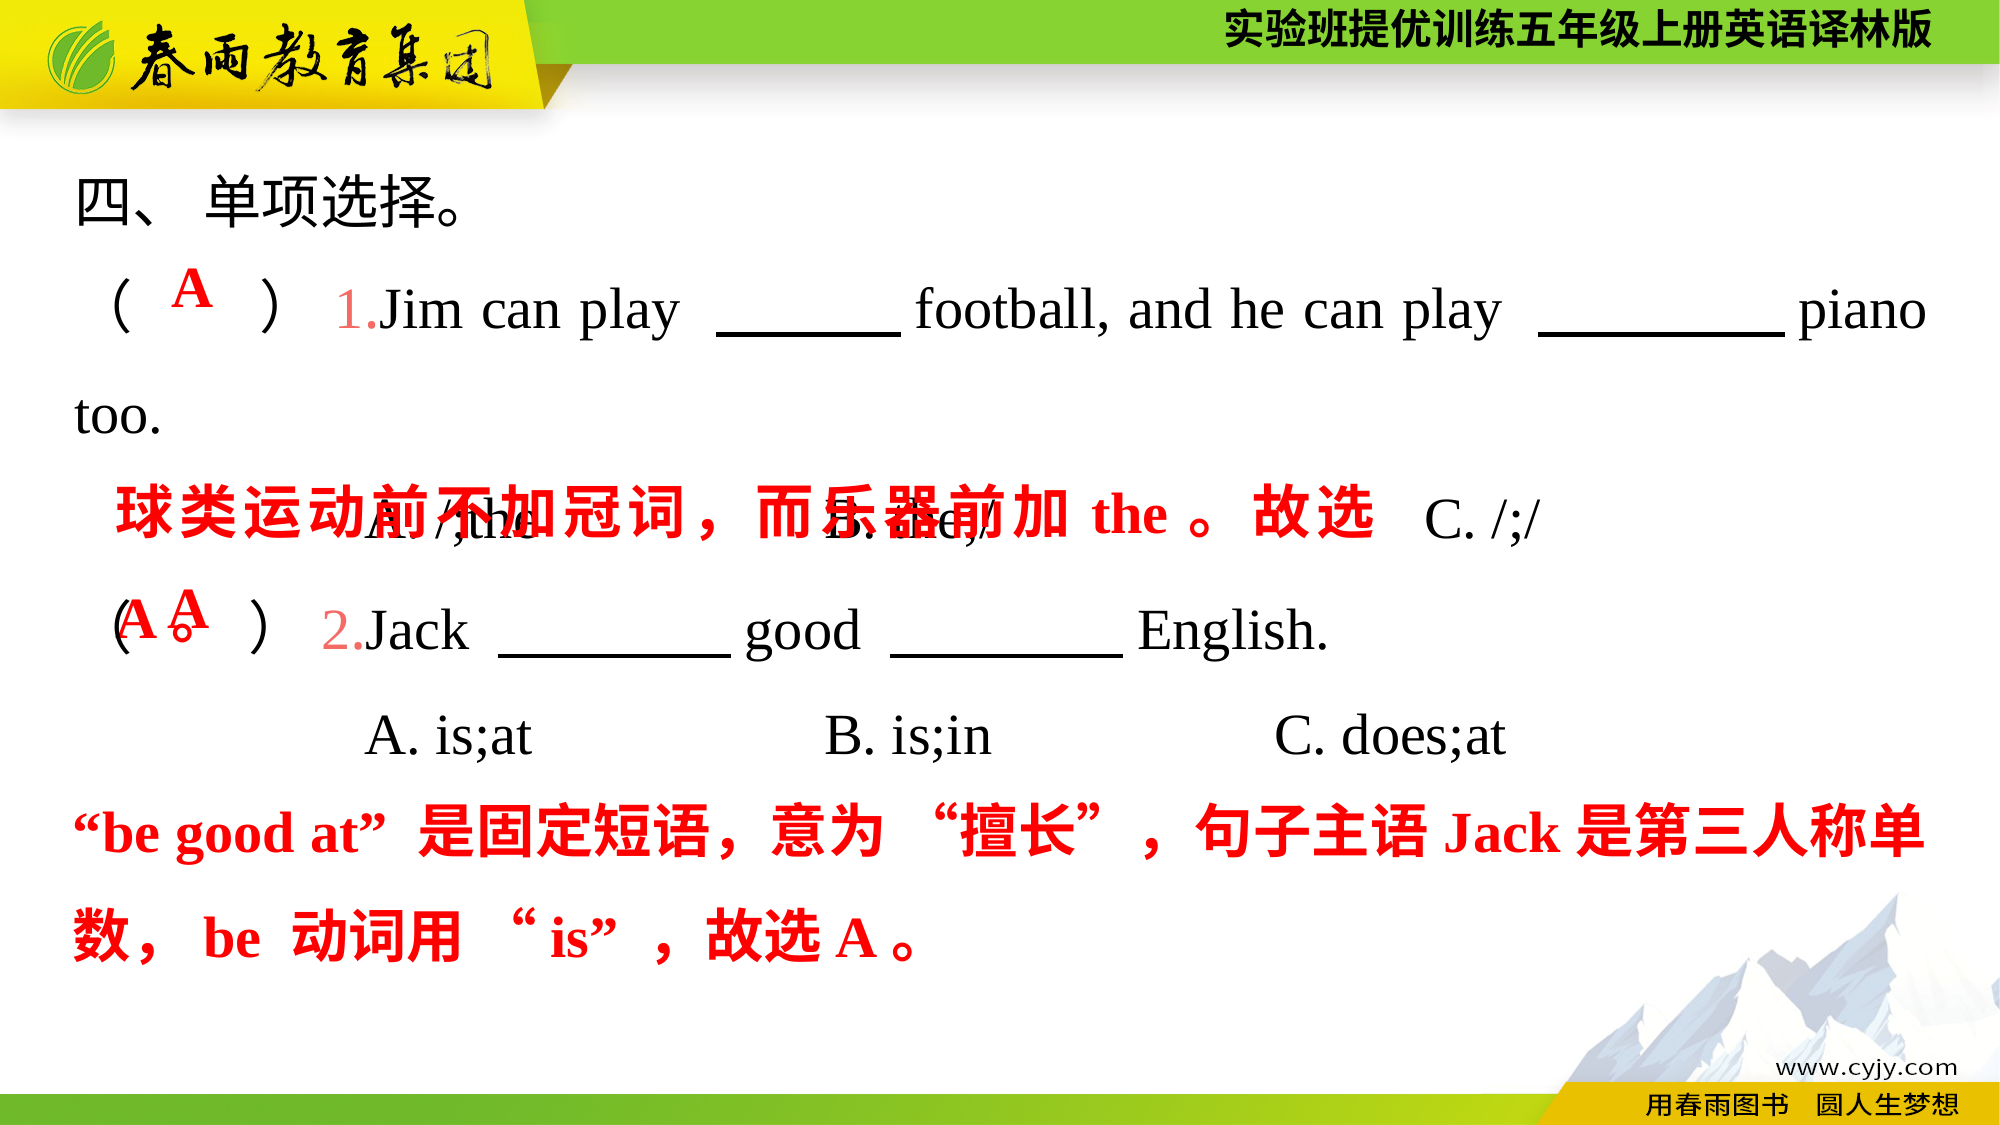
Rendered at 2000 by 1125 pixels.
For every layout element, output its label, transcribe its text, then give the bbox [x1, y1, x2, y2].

list 四、 单项选择。 （ ）1.Jim can play football, and he can play piano too. A. /;the B. the;/ C. /;/ [59, 122, 1944, 456]
text_box A [153, 562, 225, 648]
text_box 球类运动前不加冠词，而乐器前加the。故选A。 [100, 432, 1404, 548]
text_box A [156, 241, 229, 327]
text_box “be good at” 是固定短语，意为 “擅长”，句子主语Jack是第三人称单数，be 动词用 “is” ，故选A。 [57, 751, 1942, 977]
text_box （ ）2.Jack good English. A. is;at B. is;in C. does;at [59, 548, 1944, 774]
picture [0, 0, 2000, 1125]
